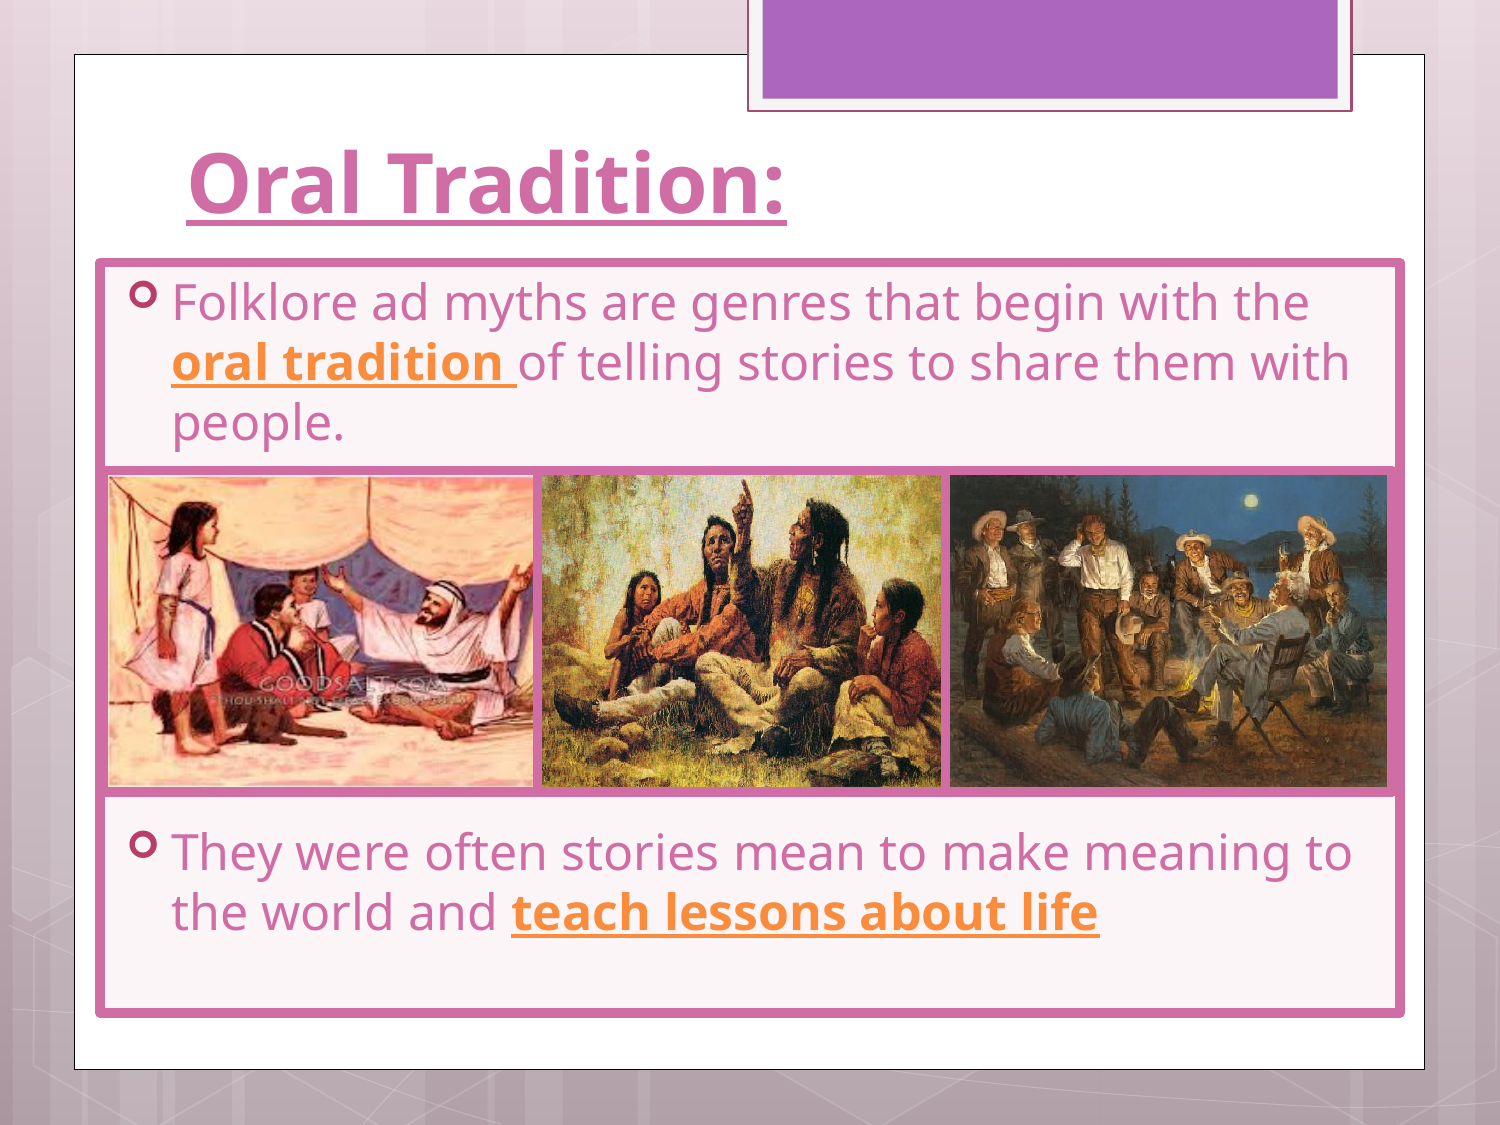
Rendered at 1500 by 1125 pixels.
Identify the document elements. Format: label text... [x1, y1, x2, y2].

title Oral Tradition: [171, 50, 1324, 238]
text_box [107, 474, 1388, 788]
list Folklore ad myths are genres that begin with the oral tradition of telling stories to share them with people. They were often stories mean to make meaning to the world and teach lessons about life [99, 262, 1400, 1014]
